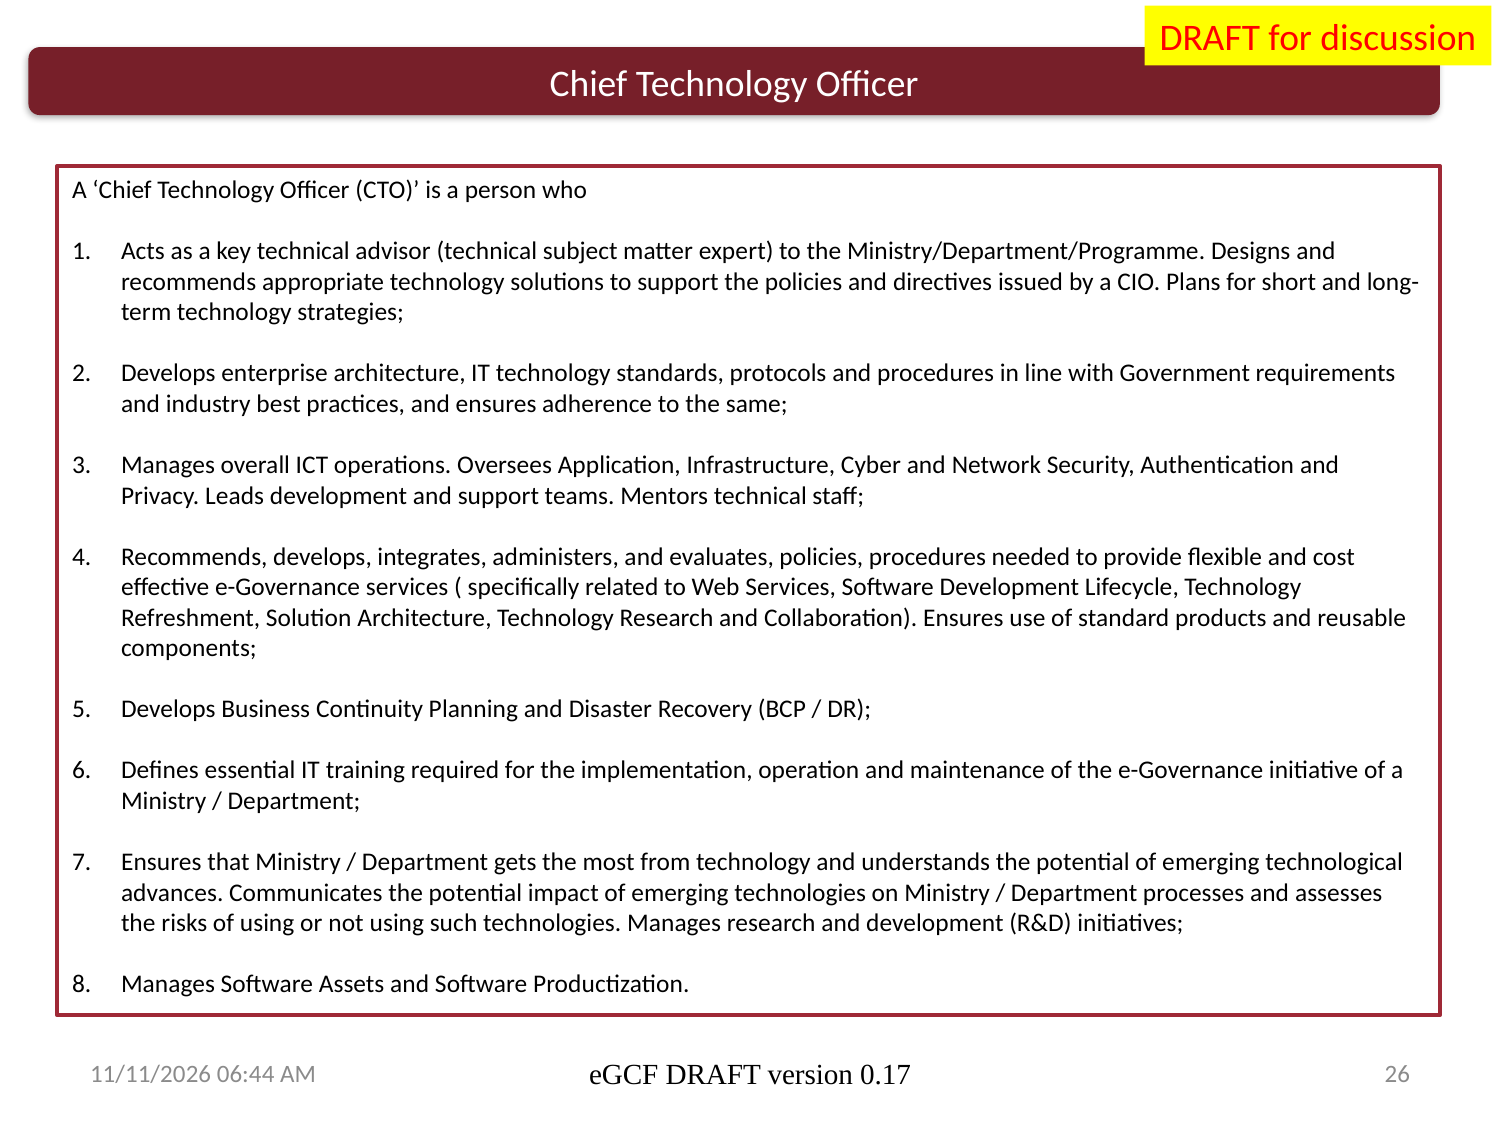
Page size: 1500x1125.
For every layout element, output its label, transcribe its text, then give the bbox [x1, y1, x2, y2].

text_box A ‘Chief Technology Officer (CTO)’ is a person who Acts as a key technical advisor (technical subject matter expert) to the Ministry/Department/Programme. Designs and recommends appropriate technology solutions to support the policies and directives issued by a CIO. Plans for short and long-term technology strategies; Develops enterprise architecture, IT technology standards, protocols and procedures in line with Government requirements and industry best practices, and ensures adherence to the same; Manages overall ICT operations. Oversees Application, Infrastructure, Cyber and Network Security, Authentication and Privacy. Leads development and support teams. Mentors technical staff; Recommends, develops, integrates, administers, and evaluates, policies, procedures needed to provide flexible and cost effective e-Governance services ( specifically related to Web Services, Software Development Lifecycle, Technology Refreshment, Solution Architecture, Technology Research and Collaboration). Ensures use of standard products and reusable components; Develops Business Continuity Planning and Disaster Recovery (BCP / DR); Defines essential IT training required for the implementation, operation and maintenance of the e-Governance initiative of a Ministry / Department; Ensures that Ministry / Department gets the most from technology and understands the potential of emerging technological advances. Communicates the potential impact of emerging technologies on Ministry / Department processes and assesses the risks of using or not using such technologies. Manages research and development (R&D) initiatives; Manages Software Assets and Software Productization. [55, 164, 1442, 1017]
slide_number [75, 1042, 425, 1103]
slide_number 26 [1074, 1042, 1425, 1103]
text_box DRAFT for discussion [1144, 5, 1492, 66]
text_box Chief Technology Officer [27, 46, 1441, 116]
footer eGCF DRAFT version 0.17 [512, 1042, 988, 1103]
